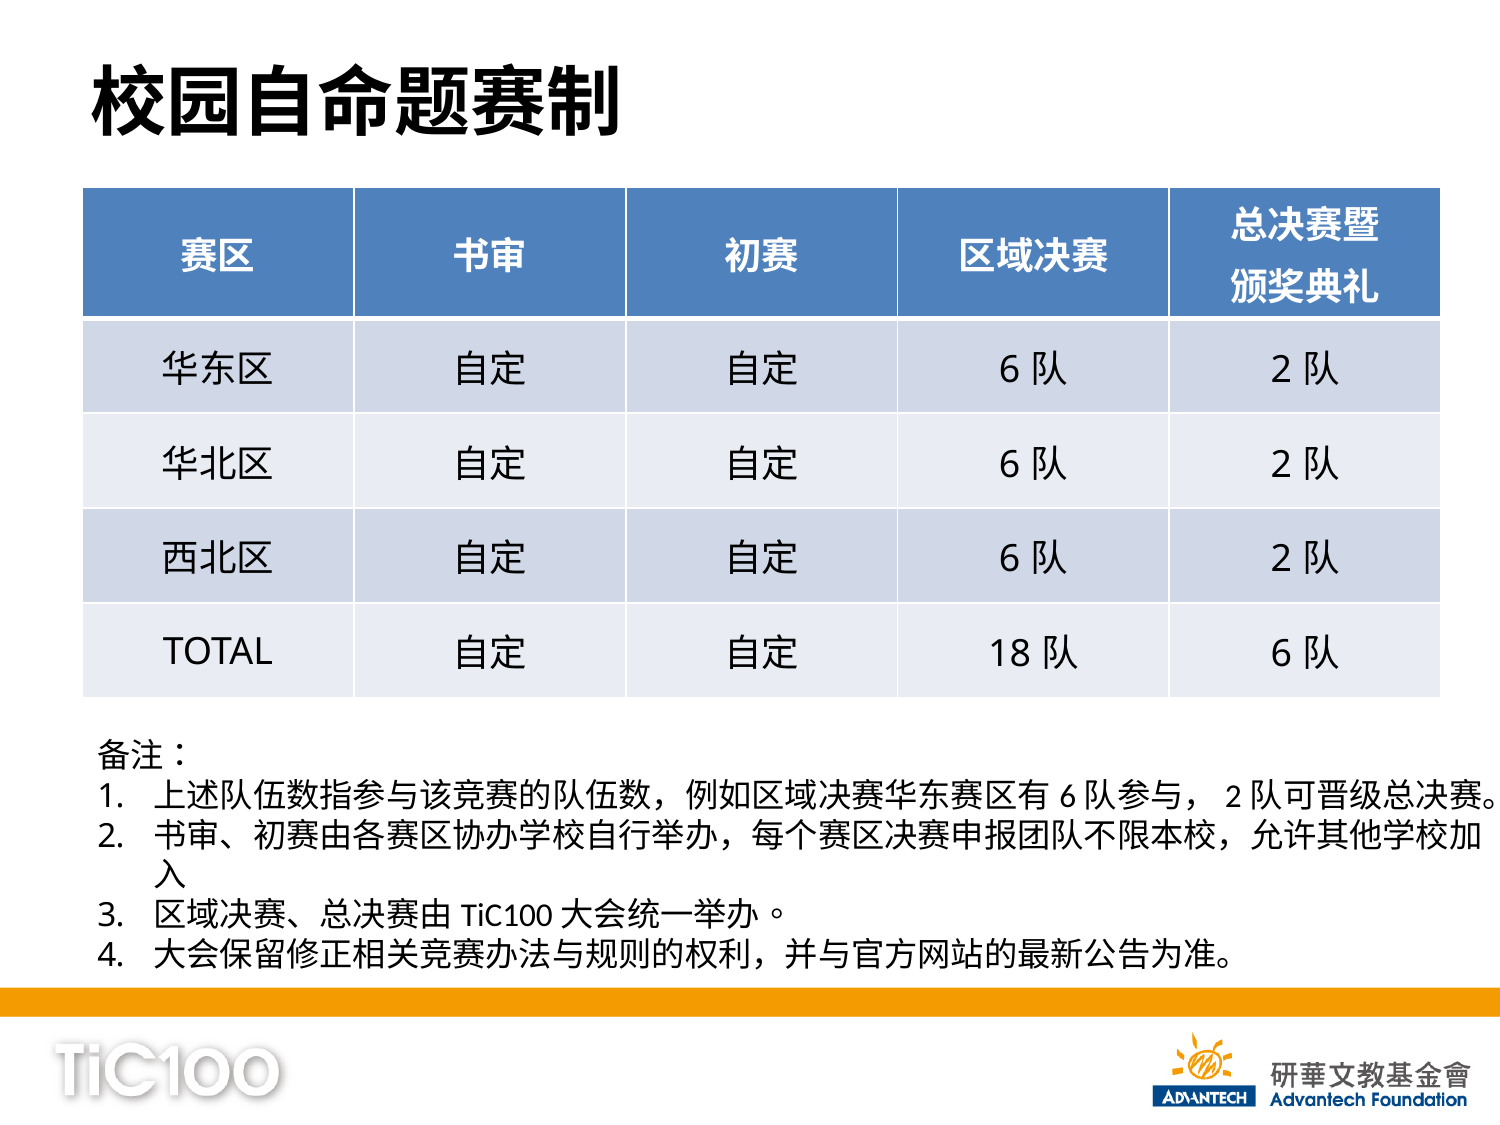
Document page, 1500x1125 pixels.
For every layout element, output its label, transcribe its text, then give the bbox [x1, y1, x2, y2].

table_cell 2队 [1170, 509, 1440, 602]
table_cell 华北区 [83, 414, 353, 507]
table_cell 西北区 [83, 509, 353, 602]
table_header 书审 [355, 188, 625, 316]
title 校园自命题赛制 [75, 45, 1425, 153]
table_cell 自定 [627, 509, 897, 602]
table_cell 6队 [1170, 604, 1440, 697]
table_header 区域决赛 [898, 188, 1168, 316]
table_cell 6队 [898, 414, 1168, 507]
table_cell 6队 [898, 509, 1168, 602]
table_cell 自定 [355, 321, 625, 412]
text_box 备注： 上述队伍数指参与该竞赛的队伍数，例如区域决赛华东赛区有6队参与，2队可晋级总决赛。 书审、初赛由各赛区协办学校自行举办，每个赛区决赛申报团队不限本校，允许其他学校加入 区域决赛、总决赛由TiC100大会统一举办。 大会保留修正相关竞赛办法与规则的权利，并与官方网站的最新公告为准。 [82, 726, 1500, 981]
table_cell TOTAL [83, 604, 353, 697]
table_cell 2队 [1170, 414, 1440, 507]
table_cell 6队 [898, 321, 1168, 412]
table_cell 华东区 [83, 321, 353, 412]
table_header 初赛 [627, 188, 897, 316]
table_cell 自定 [355, 604, 625, 697]
table_cell 2队 [1170, 321, 1440, 412]
table_cell 自定 [627, 321, 897, 412]
table_cell 18队 [898, 604, 1168, 697]
table_cell 自定 [355, 414, 625, 507]
table_cell 自定 [355, 509, 625, 602]
table_header 总决赛暨 颁奖典礼 [1170, 188, 1440, 316]
table_cell 自定 [627, 414, 897, 507]
picture [0, 988, 1500, 1125]
table_cell 自定 [627, 604, 897, 697]
table_header 赛区 [83, 188, 353, 316]
